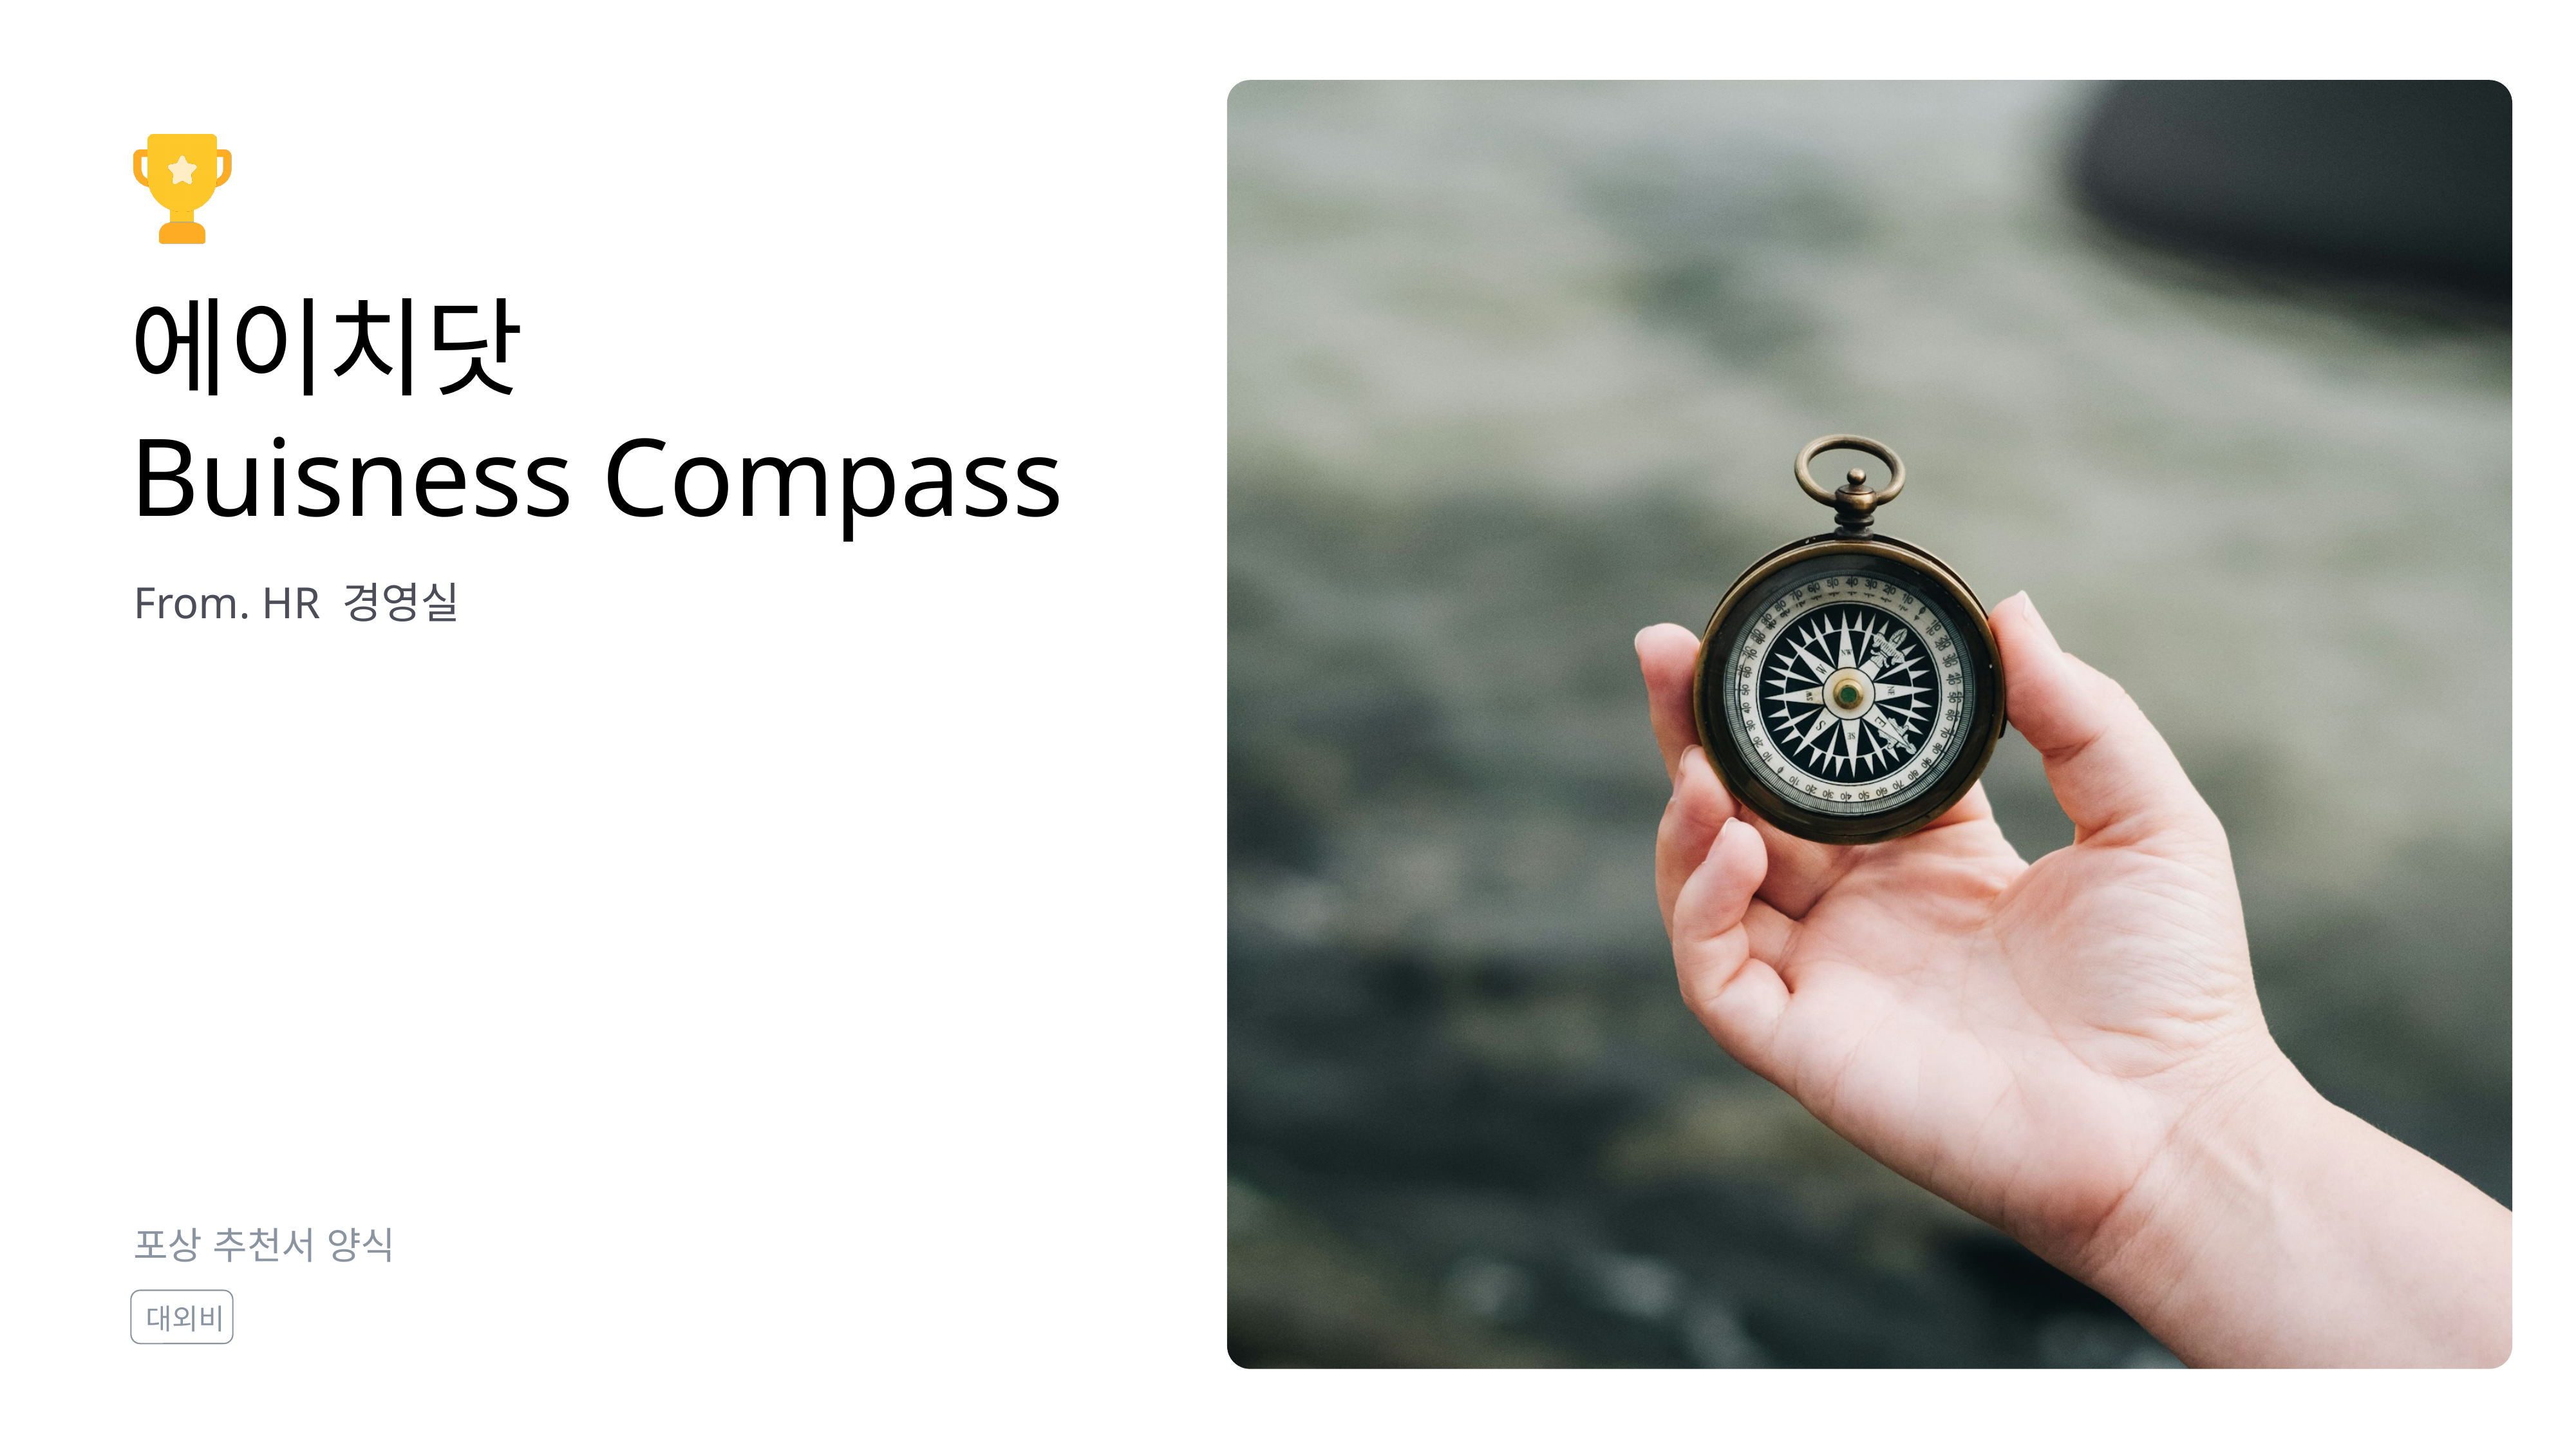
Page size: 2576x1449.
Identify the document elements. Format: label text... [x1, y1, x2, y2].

text_box 에이치닷 Buisness Compass [129, 280, 1135, 538]
text_box 포상 추천서 양식 [133, 1222, 460, 1267]
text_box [133, 133, 232, 244]
text_box From. HR 경영실 [133, 569, 530, 634]
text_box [131, 1290, 233, 1344]
picture [1227, 80, 2513, 1369]
